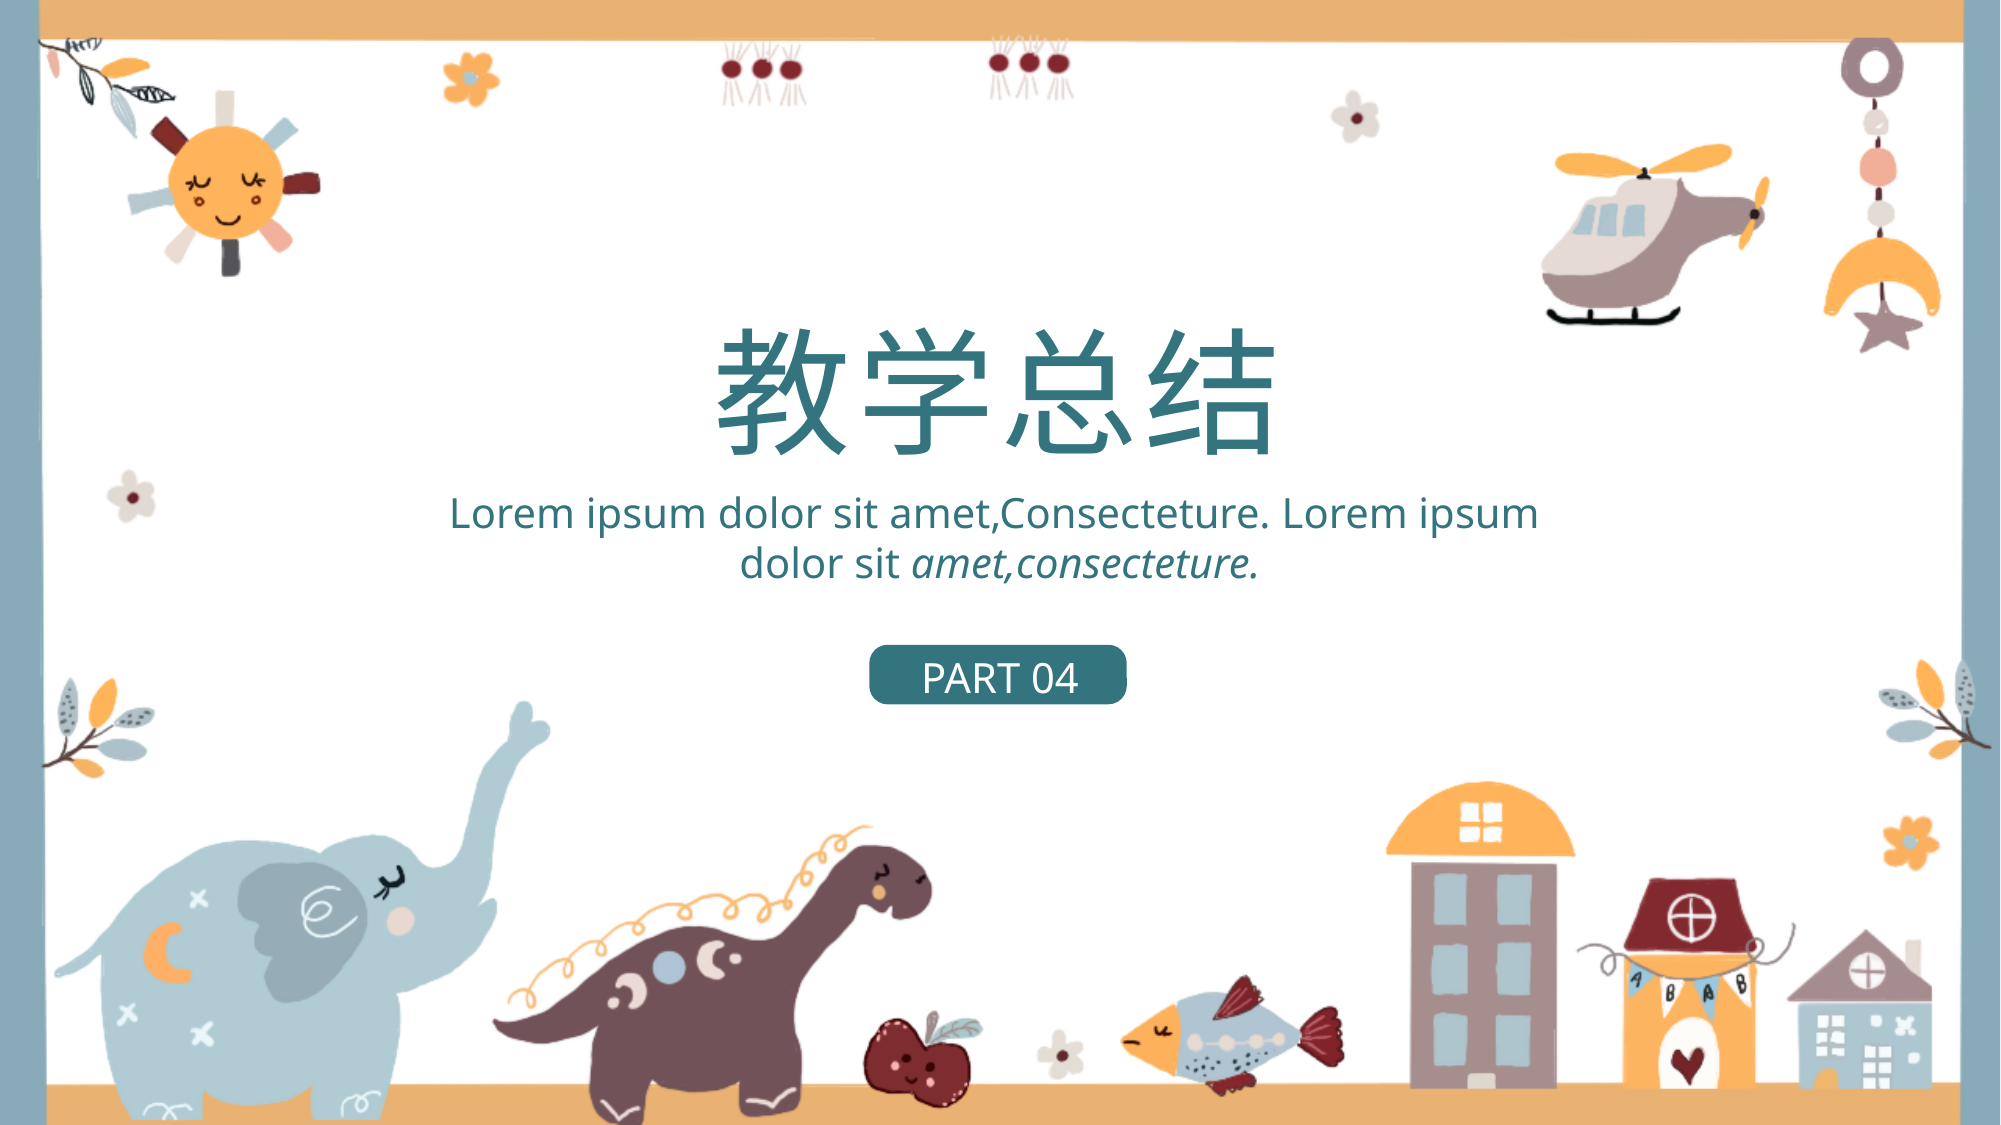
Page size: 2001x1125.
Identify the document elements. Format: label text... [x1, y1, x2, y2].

title 教学总结 [590, 282, 1406, 479]
text_box PART 04 [906, 644, 1094, 710]
text_box [868, 643, 1128, 706]
picture [0, 0, 2001, 1125]
text_box Lorem ipsum dolor sit amet,Consecteture. Lorem ipsum dolor sit amet,consecteture. [388, 479, 1611, 595]
